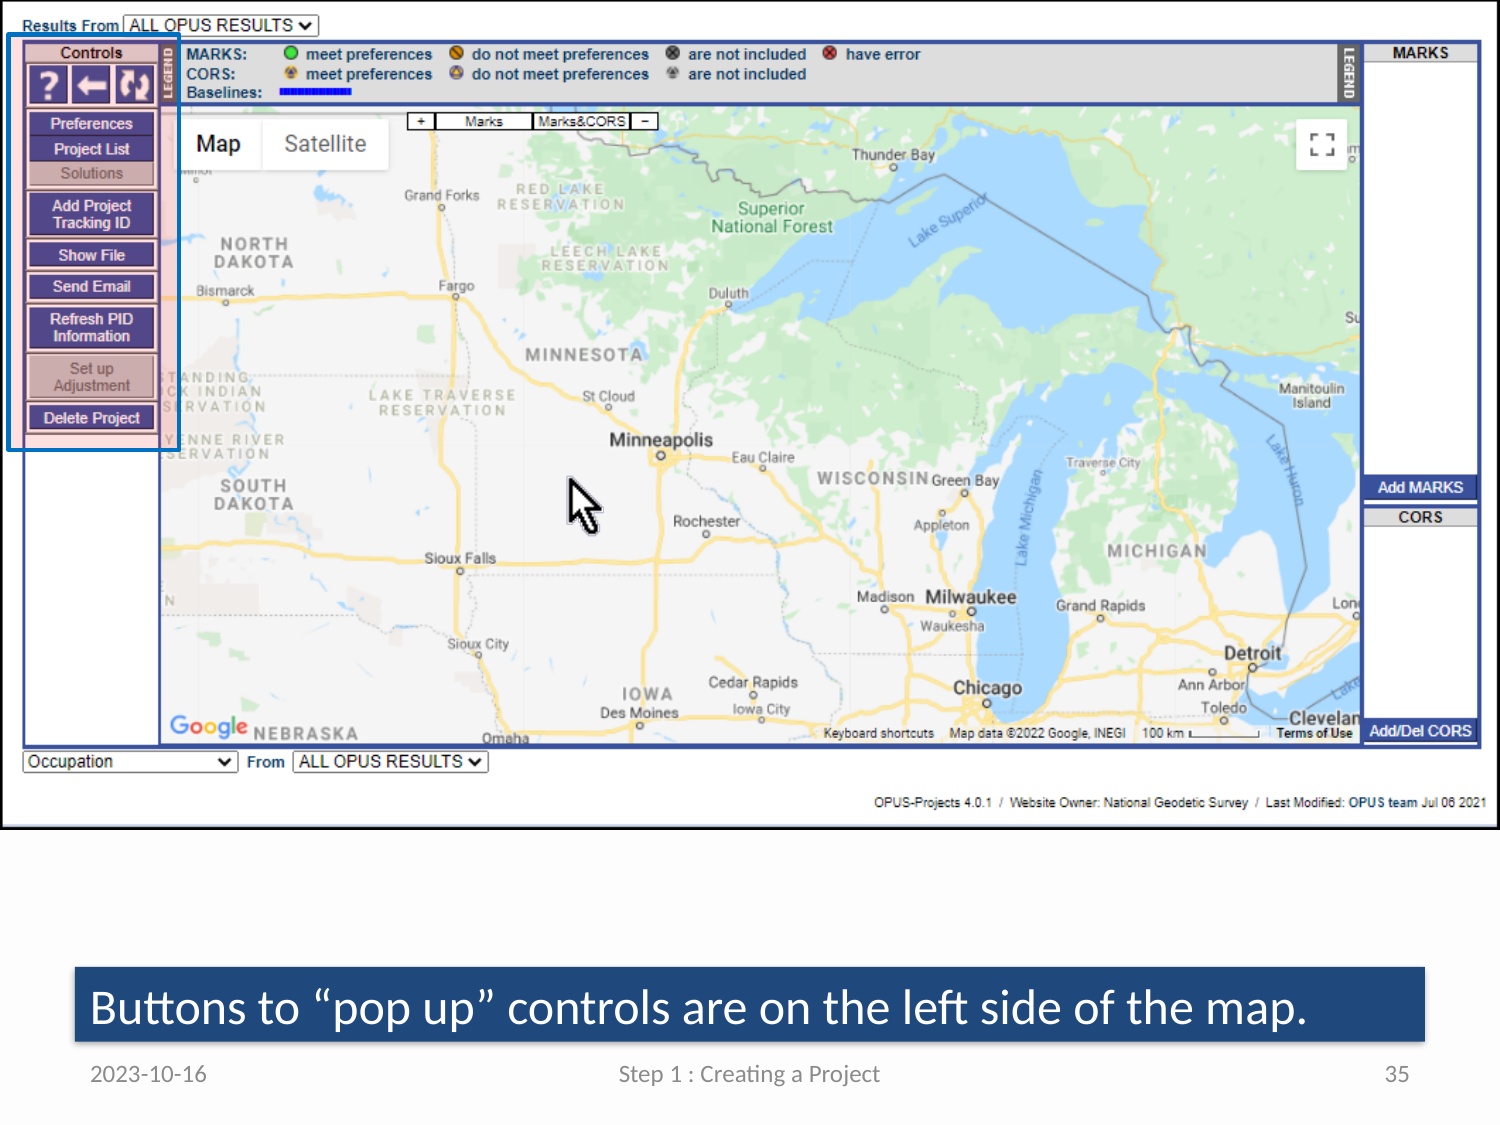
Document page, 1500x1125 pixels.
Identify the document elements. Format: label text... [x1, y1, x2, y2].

text_box Buttons to “pop up” controls are on the left side of the map. [74, 966, 1425, 1042]
slide_number 35 [1074, 1050, 1425, 1103]
picture [0, 0, 1500, 1125]
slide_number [75, 1050, 425, 1103]
footer Step 1 : Creating a Project [512, 1051, 988, 1103]
